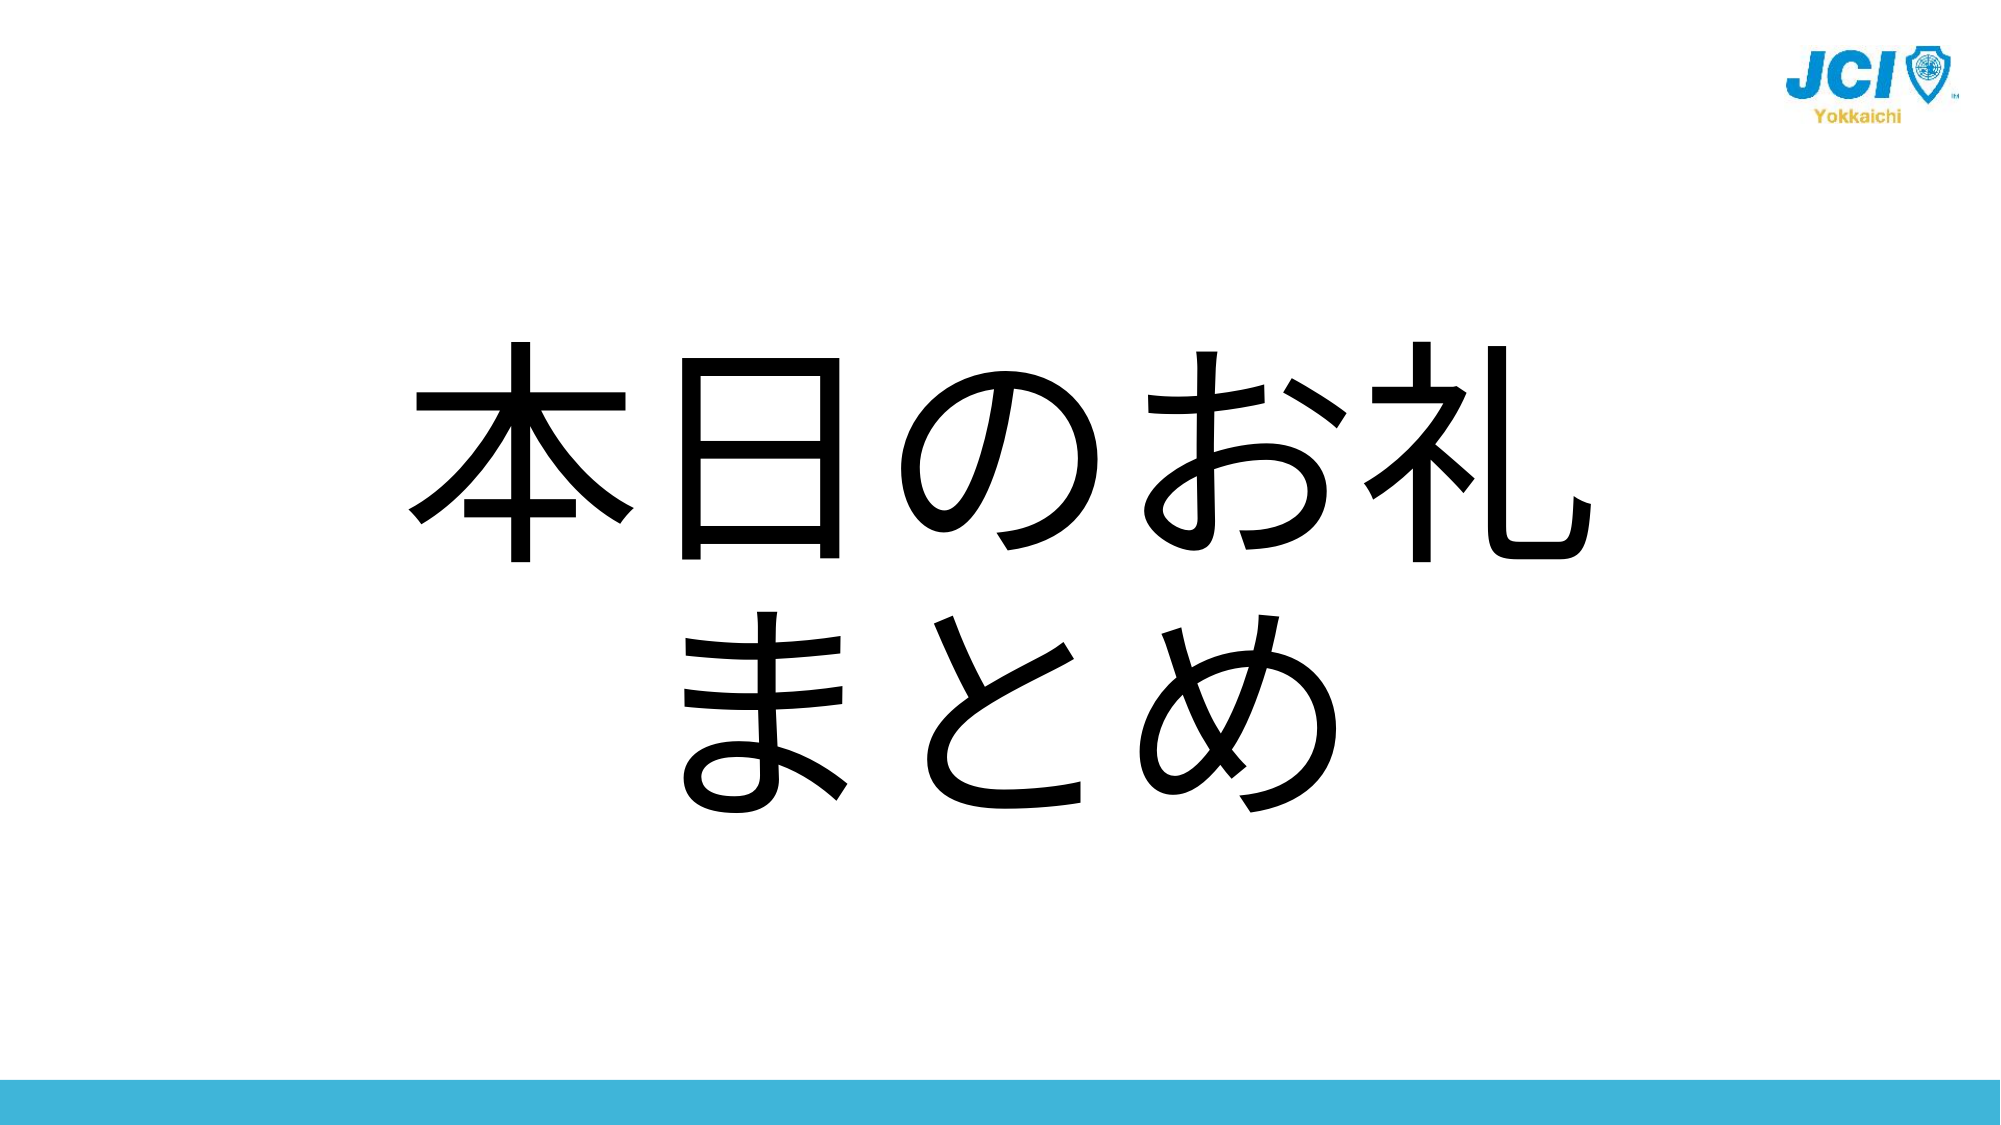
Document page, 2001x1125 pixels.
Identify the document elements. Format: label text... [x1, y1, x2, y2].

text_box 本日のお礼 まとめ [93, 32, 1906, 1125]
picture [1906, 45, 1961, 124]
